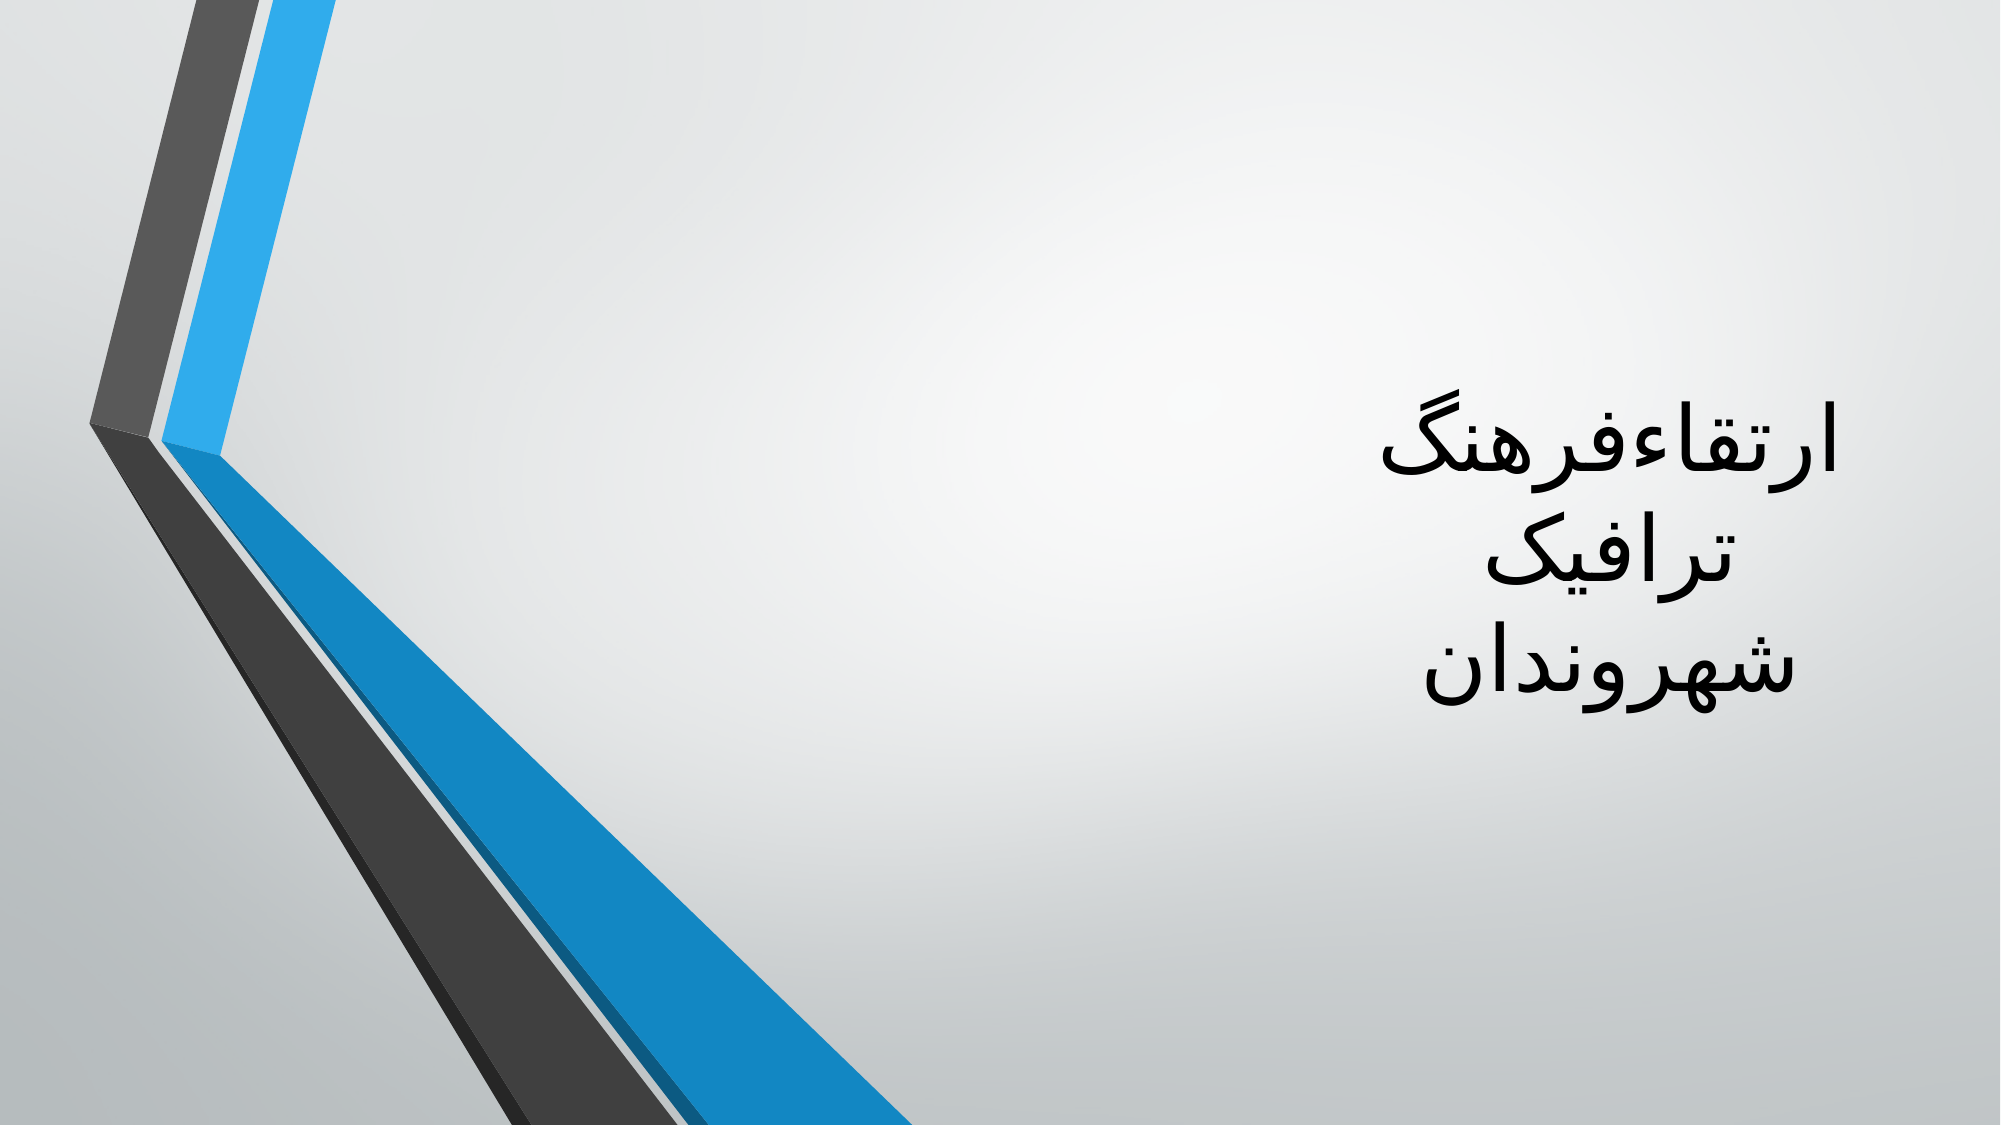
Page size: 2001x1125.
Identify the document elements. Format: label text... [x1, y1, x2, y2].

title ارتقاءفرهنگ ترافیک شهروندان [1299, 353, 1922, 718]
